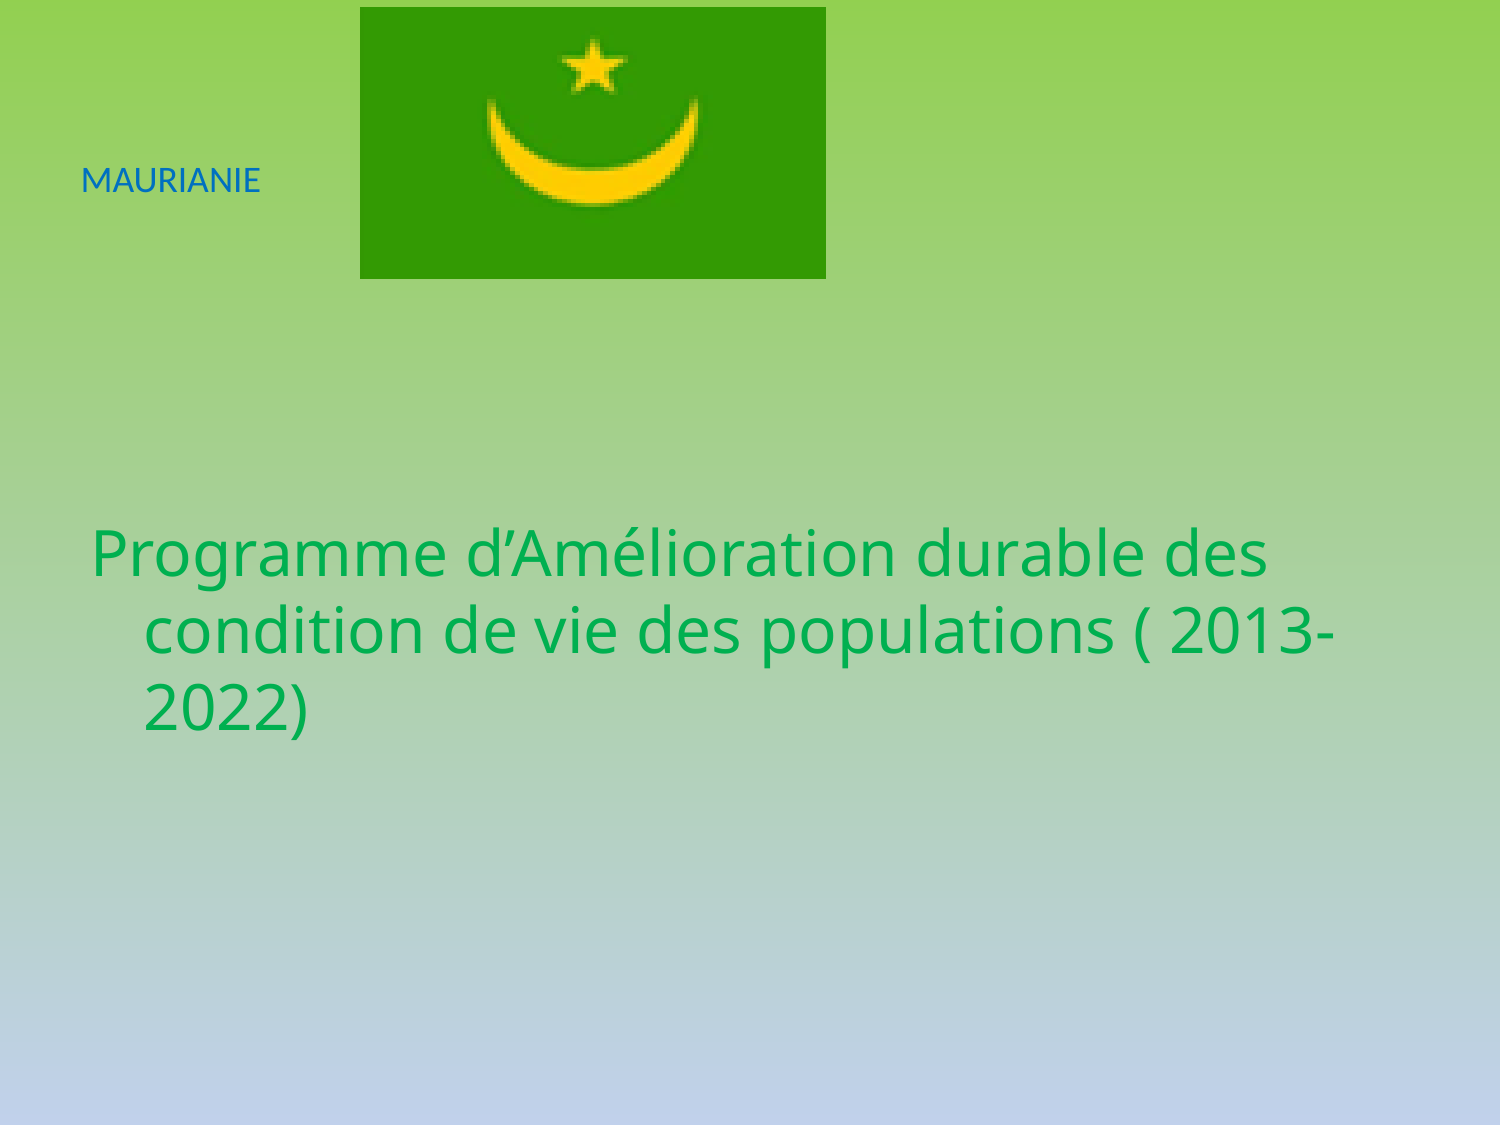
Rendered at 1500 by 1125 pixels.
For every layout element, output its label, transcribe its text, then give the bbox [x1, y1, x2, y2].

text_box MAURIANIE [65, 147, 276, 208]
list Programme d’Amélioration durable des condition de vie des populations ( 2013-2022) [75, 505, 1425, 752]
picture [359, 7, 826, 280]
